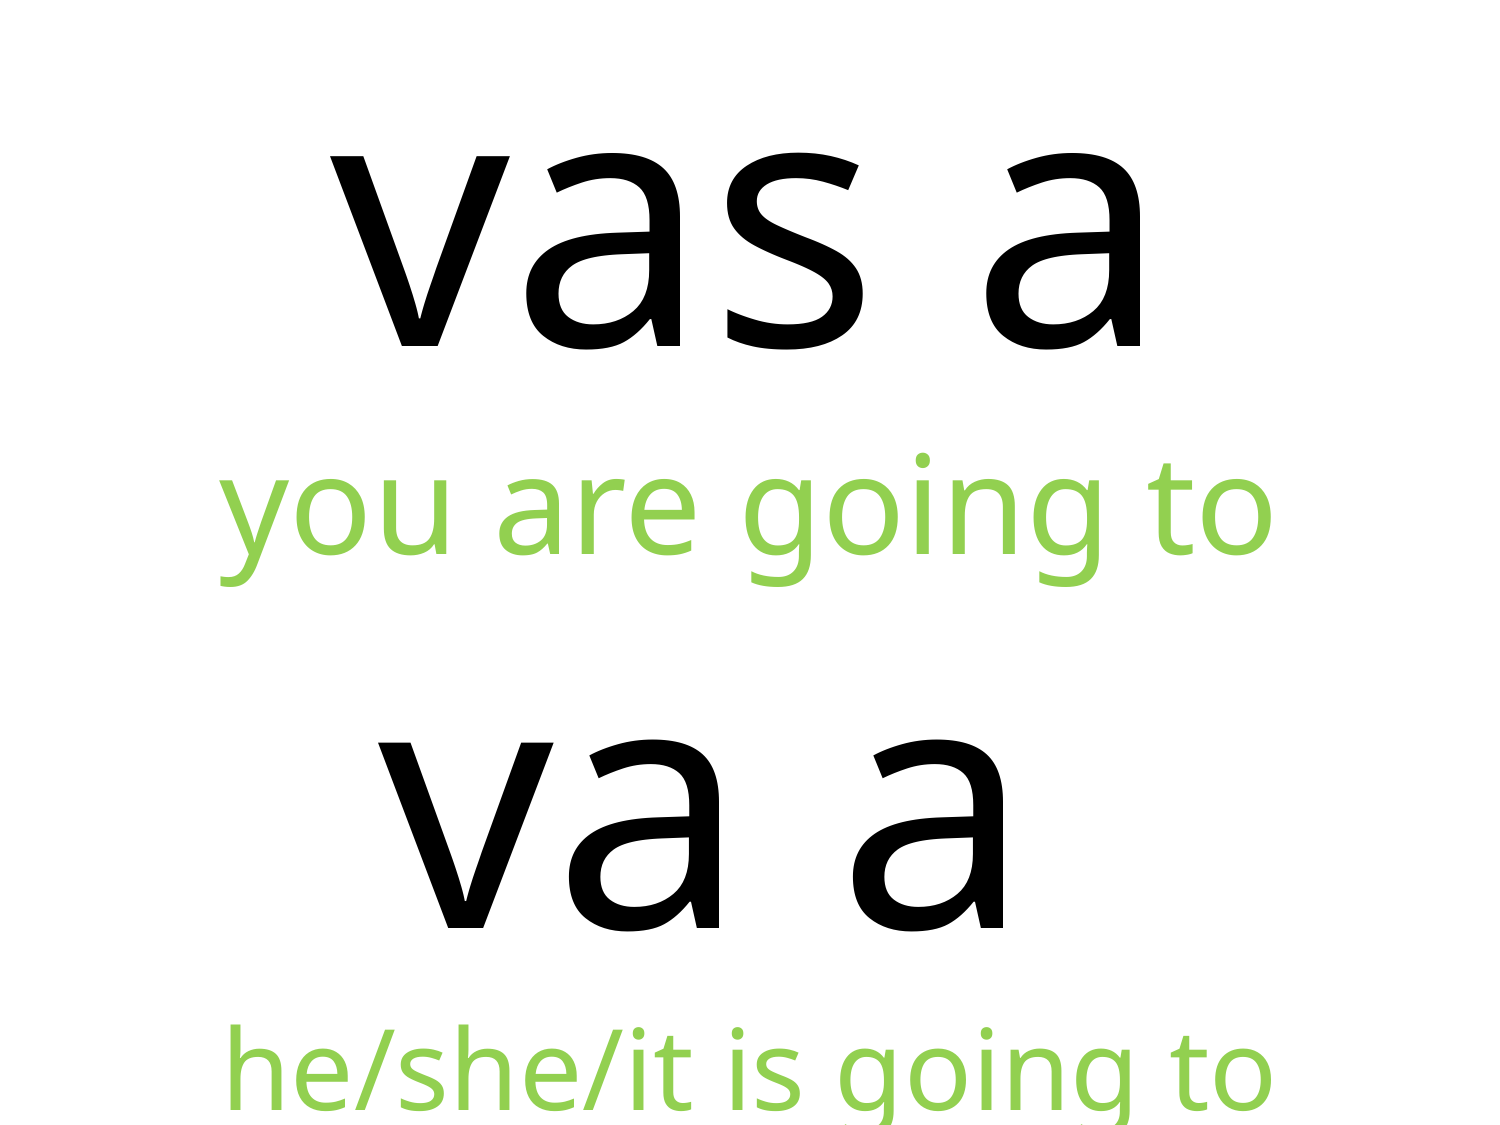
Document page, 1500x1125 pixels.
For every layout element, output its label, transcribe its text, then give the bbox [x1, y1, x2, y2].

title vas a you are going to va a he/she/it is going to [75, 0, 1425, 1125]
